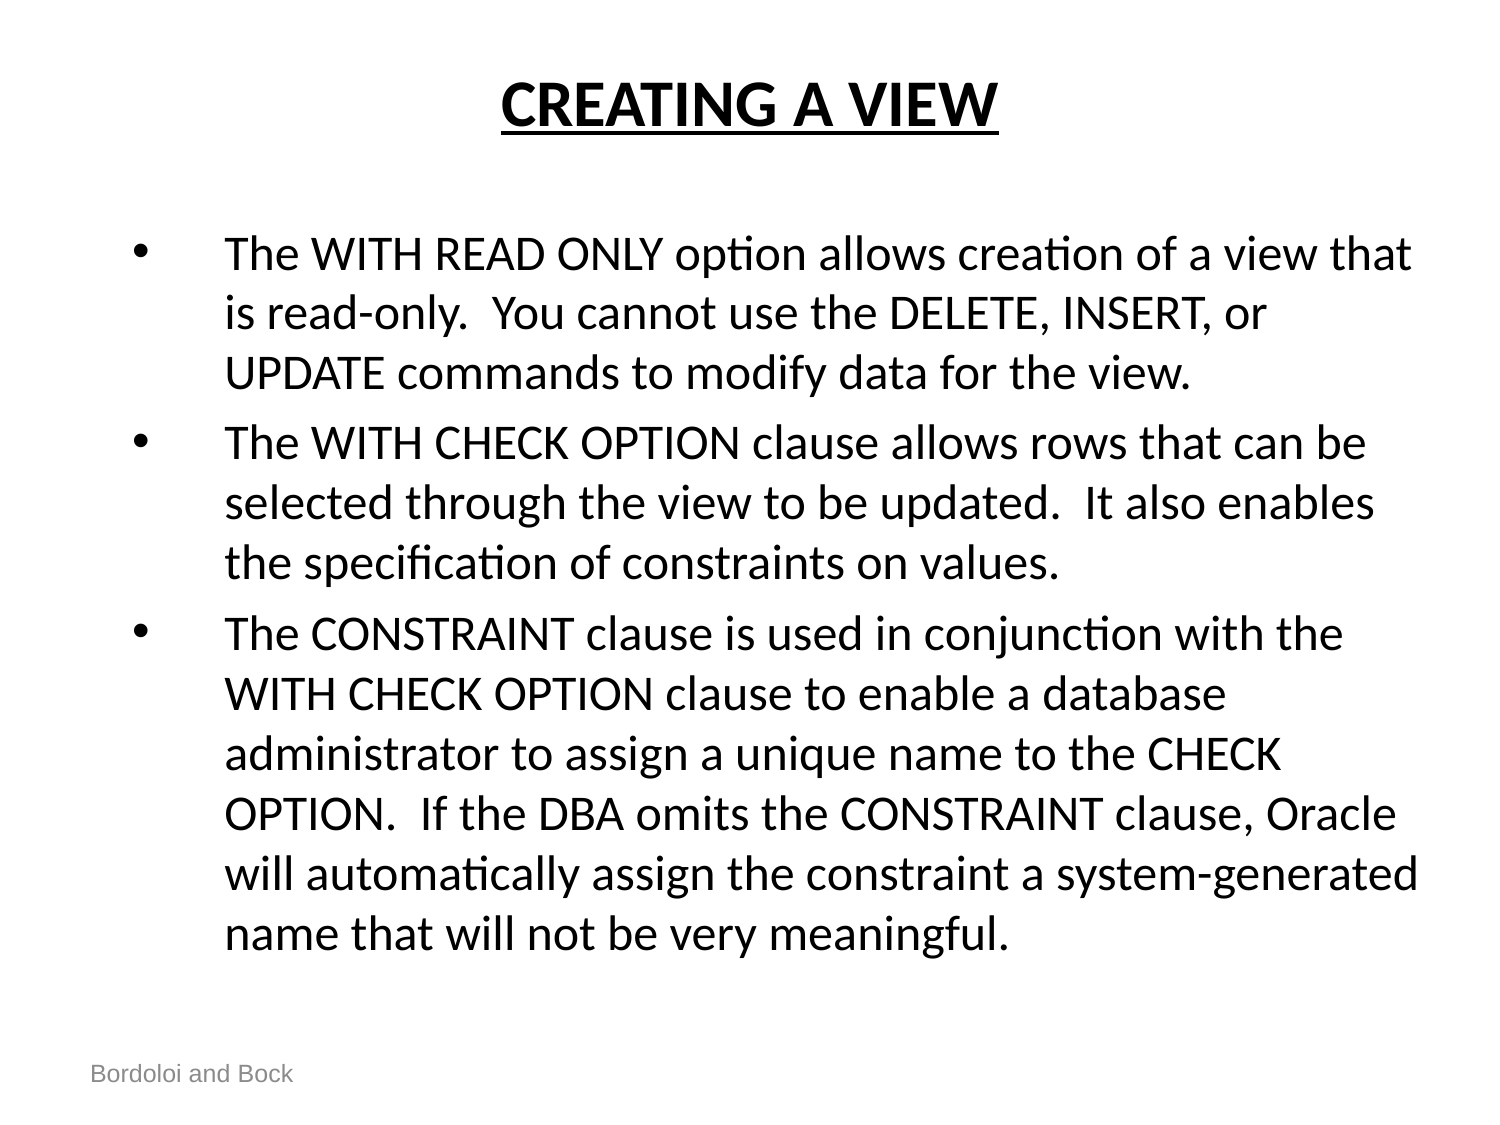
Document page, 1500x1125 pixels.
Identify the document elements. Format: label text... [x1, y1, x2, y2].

slide_number Bordoloi and Bock [75, 1042, 425, 1103]
title CREATING A VIEW [112, 24, 1388, 175]
list The WITH READ ONLY option allows creation of a view that is read-only. You cannot use the DELETE, INSERT, or UPDATE commands to modify data for the view. The WITH CHECK OPTION clause allows rows that can be selected through the view to be updated. It also enables the specification of constraints on values. The CONSTRAINT clause is used in conjunction with the WITH CHECK OPTION clause to enable a database administrator to assign a unique name to the CHECK OPTION. If the DBA omits the CONSTRAINT clause, Oracle will automatically assign the constraint a system-generated name that will not be very meaningful. [50, 212, 1450, 1000]
